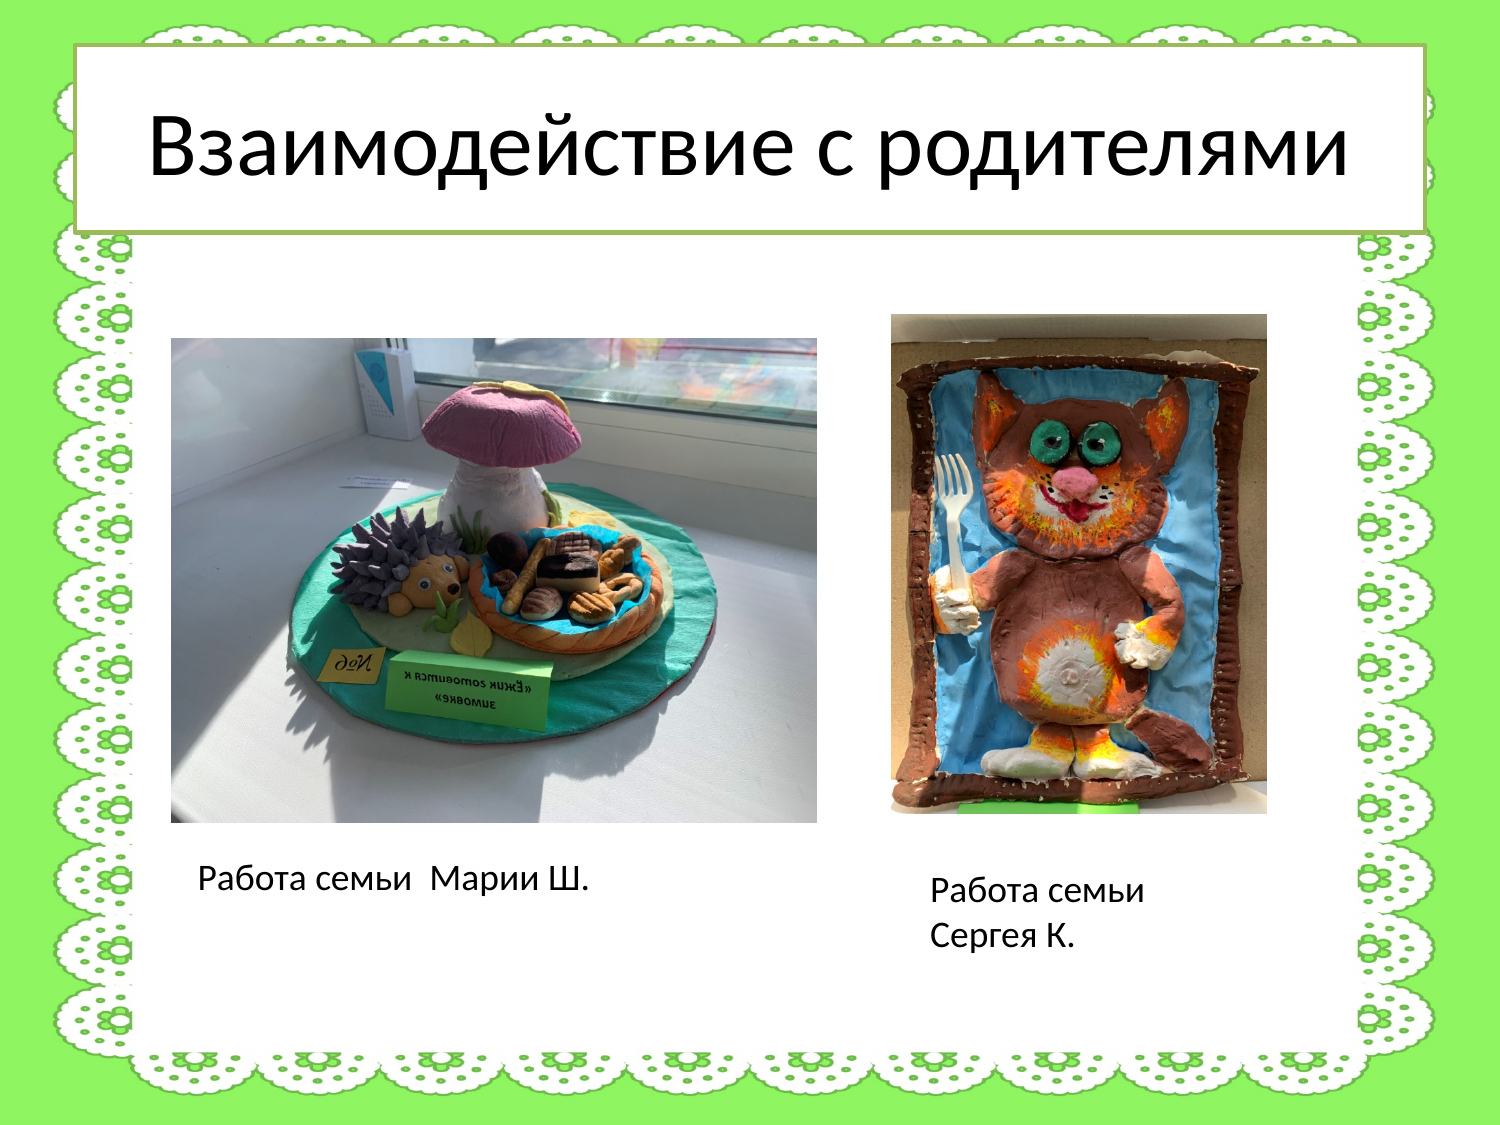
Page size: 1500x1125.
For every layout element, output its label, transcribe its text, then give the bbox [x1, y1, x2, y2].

text_box Работа семьи Марии Ш. [183, 845, 762, 906]
text_box Работа семьи Сергея К. [915, 857, 1247, 963]
title Взаимодействие с родителями [73, 43, 1427, 235]
picture [0, 0, 1500, 1125]
